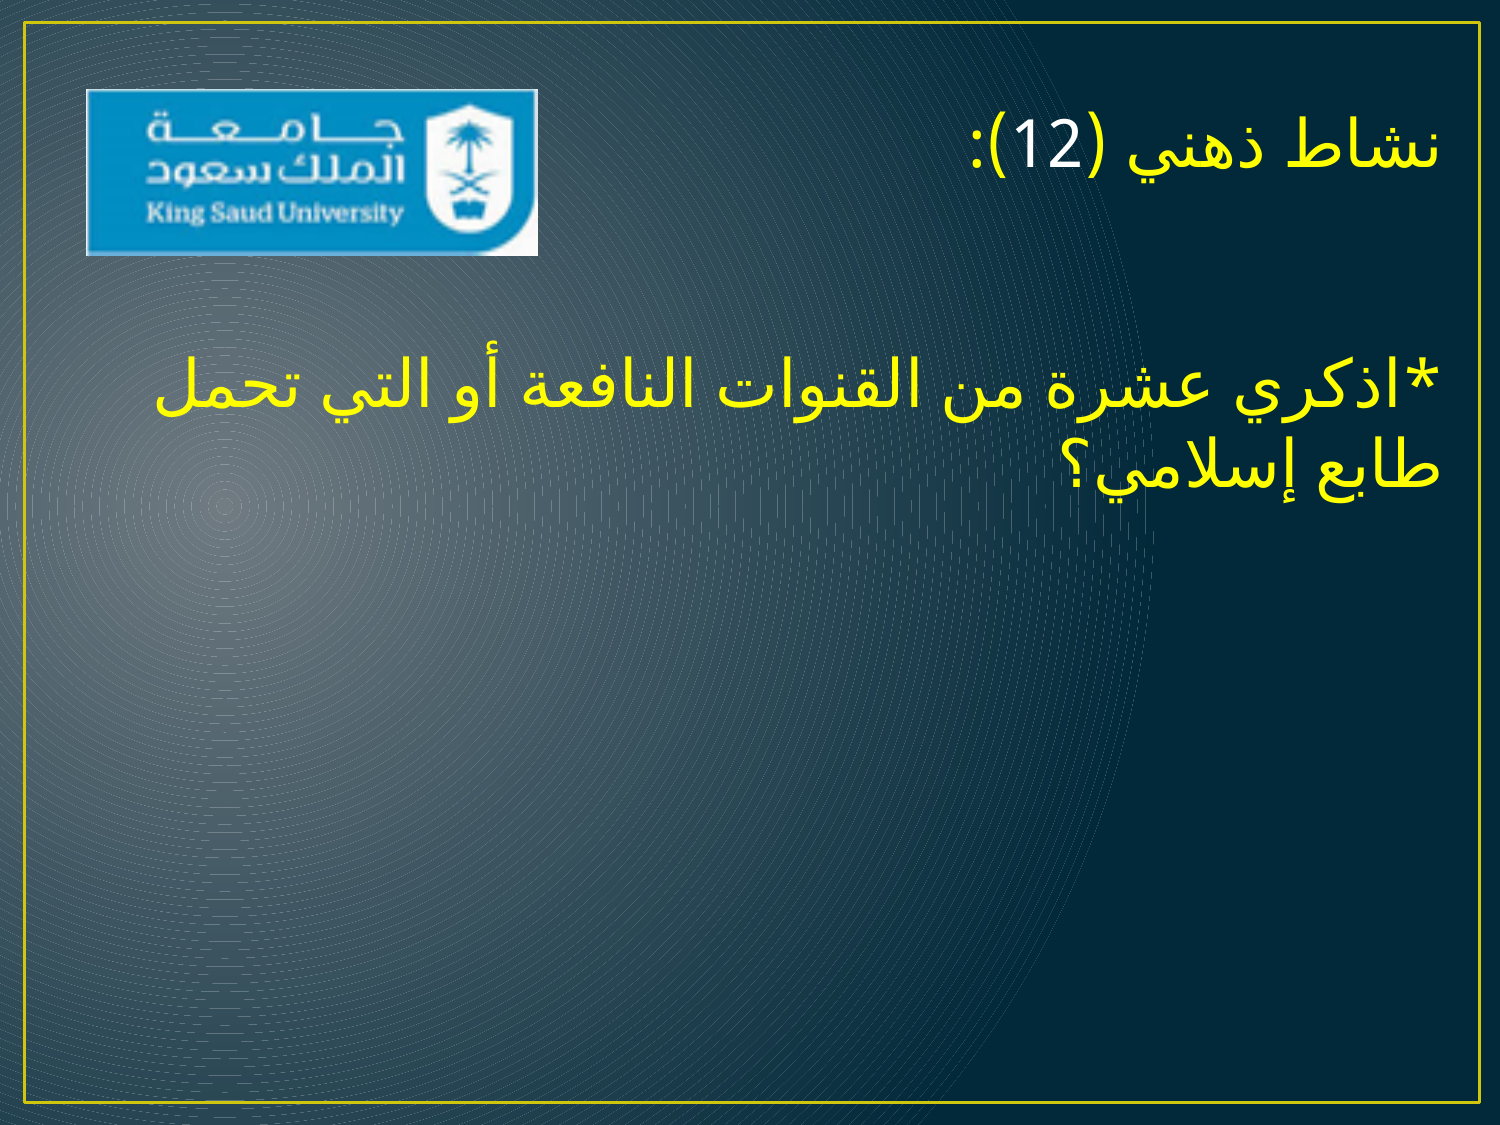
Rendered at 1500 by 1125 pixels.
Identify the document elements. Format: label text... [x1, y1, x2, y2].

picture [85, 89, 538, 256]
text_box نشاط ذهني (12): *اذكري عشرة من القنوات النافعة أو التي تحمل طابع إسلامي؟ [46, 93, 1459, 749]
